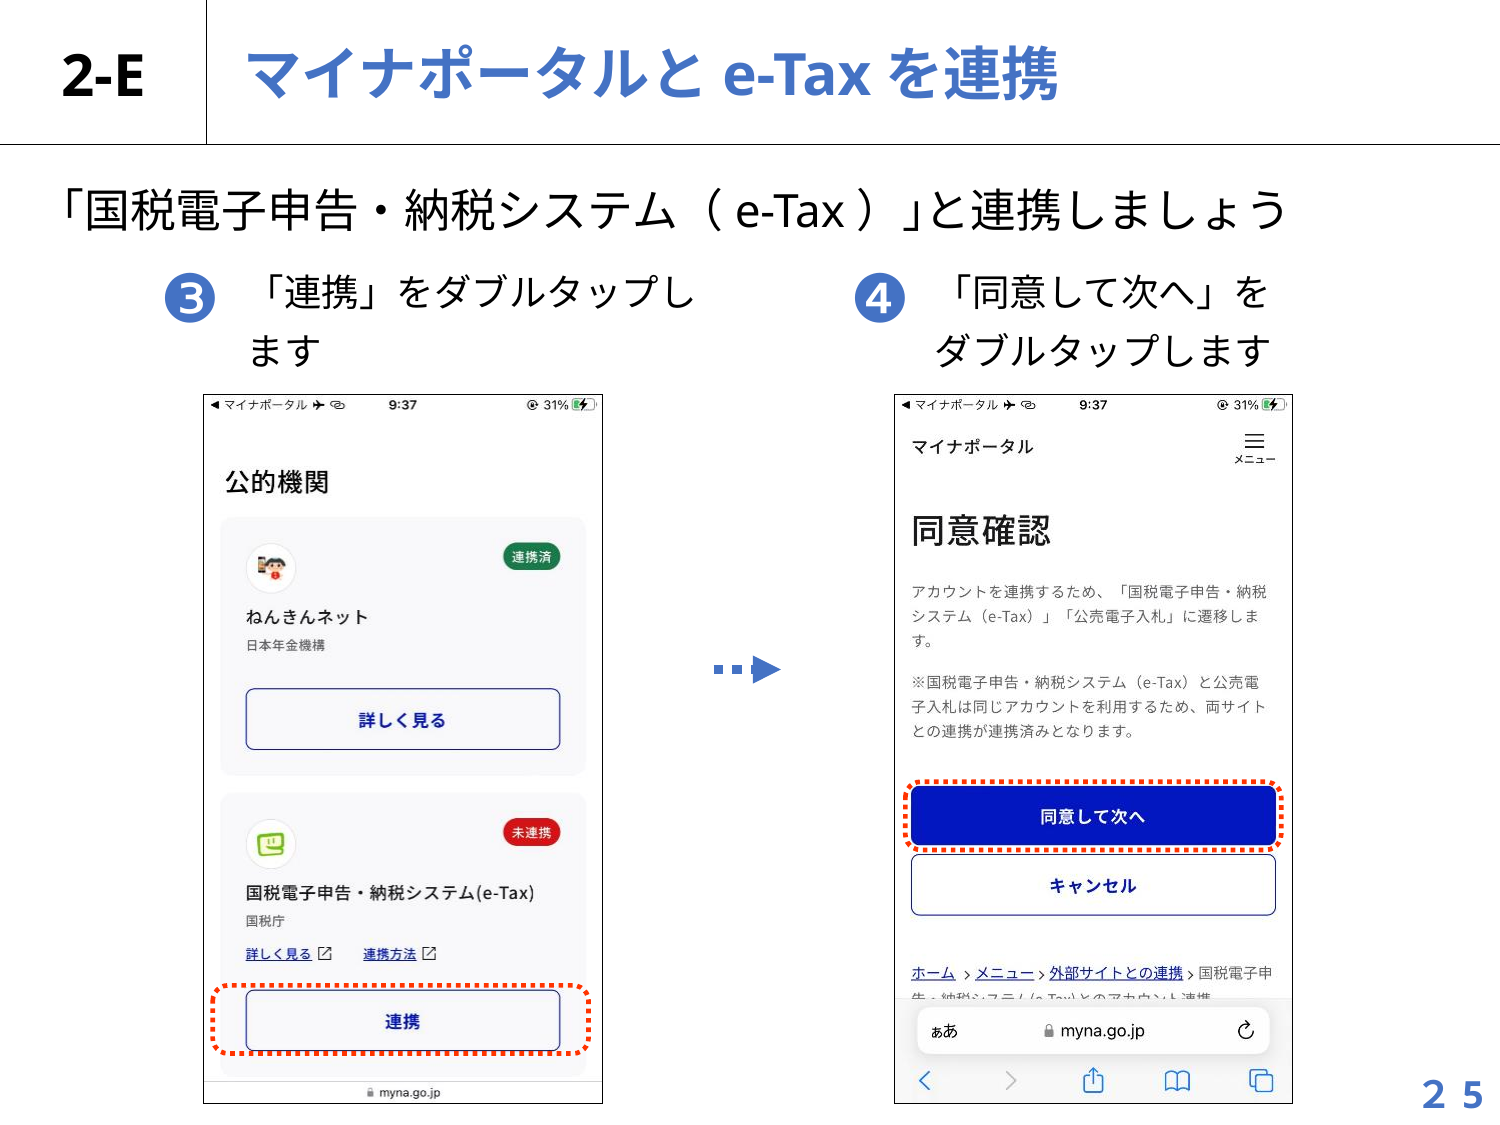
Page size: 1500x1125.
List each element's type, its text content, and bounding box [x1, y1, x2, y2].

text_box 2-E [0, 0, 207, 147]
text_box ❹ [835, 274, 919, 343]
text_box ２5 [1399, 1063, 1500, 1123]
picture [203, 394, 603, 1104]
text_box ｢国税電子申告・納税システム（e-Tax）｣と連携しましょう [46, 180, 1422, 274]
picture [894, 394, 1293, 1104]
text_box 「連携」をダブルタップします [231, 274, 731, 381]
text_box 「同意して次へ」を ダブルタップします [919, 248, 1444, 380]
text_box ❸ [145, 274, 223, 343]
title マイナポータルとe-Taxを連携 [228, 36, 1472, 116]
